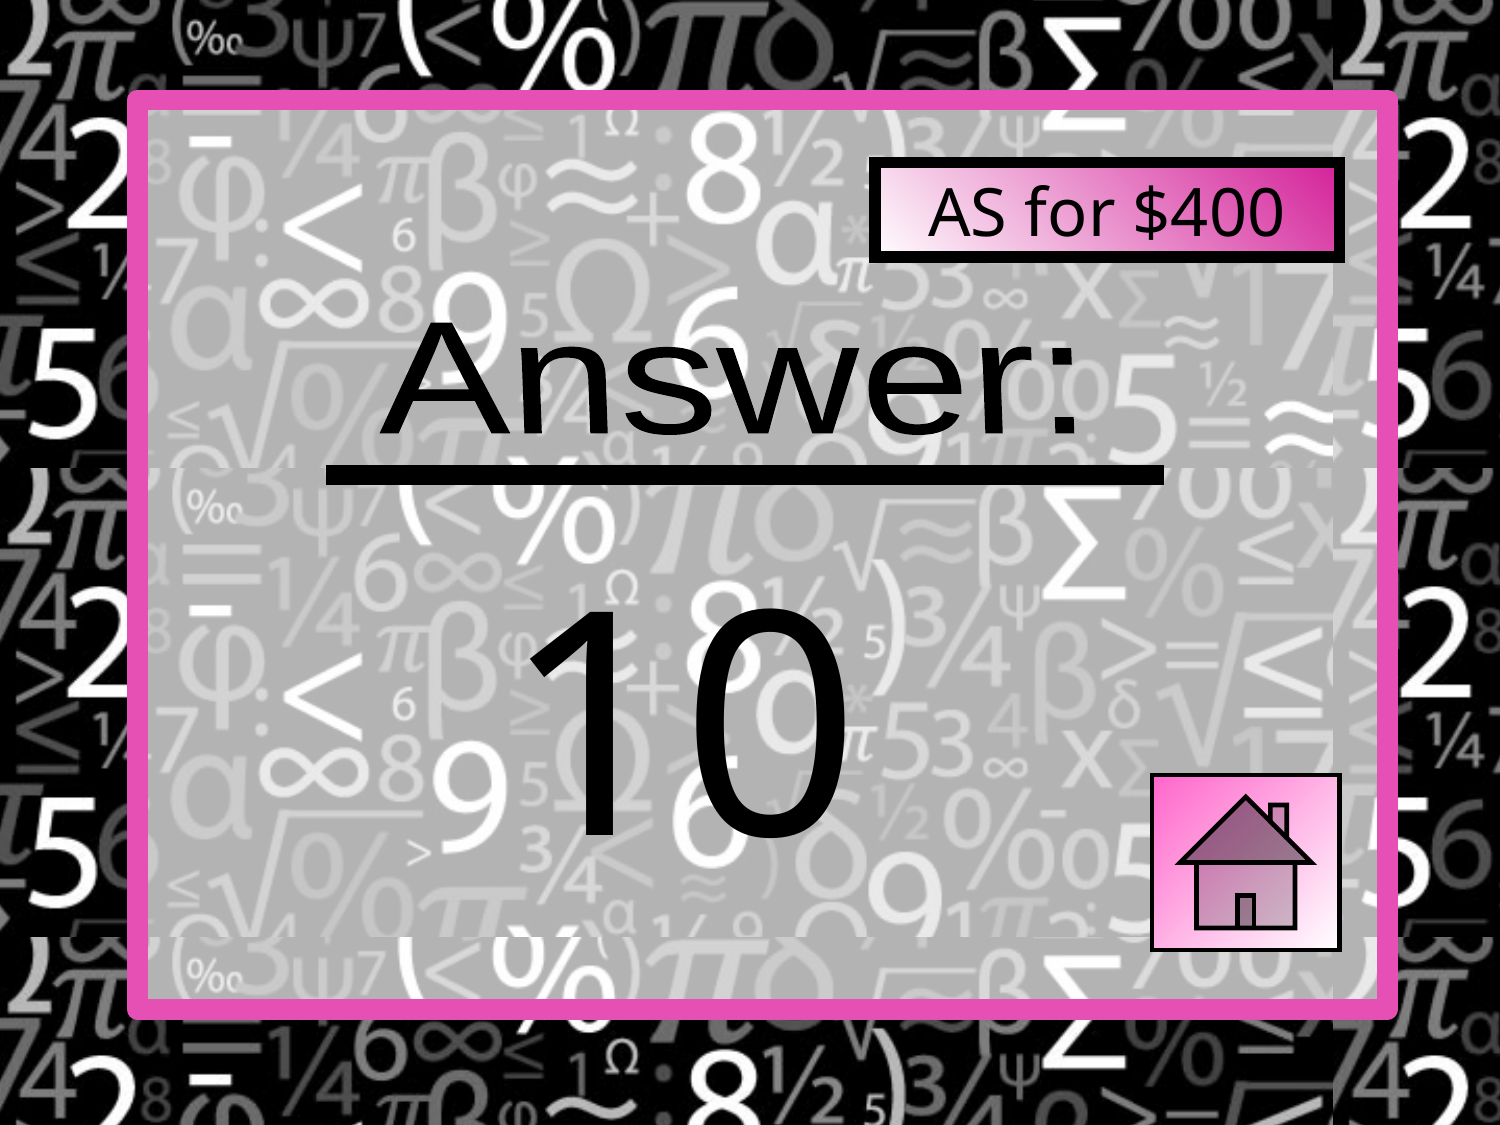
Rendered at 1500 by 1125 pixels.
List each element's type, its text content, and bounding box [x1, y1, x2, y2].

picture [0, 0, 1500, 1125]
text_box AS for $400 [874, 162, 1340, 258]
text_box [135, 98, 1390, 1012]
text_box [1152, 774, 1340, 950]
text_box 10 [487, 515, 963, 906]
